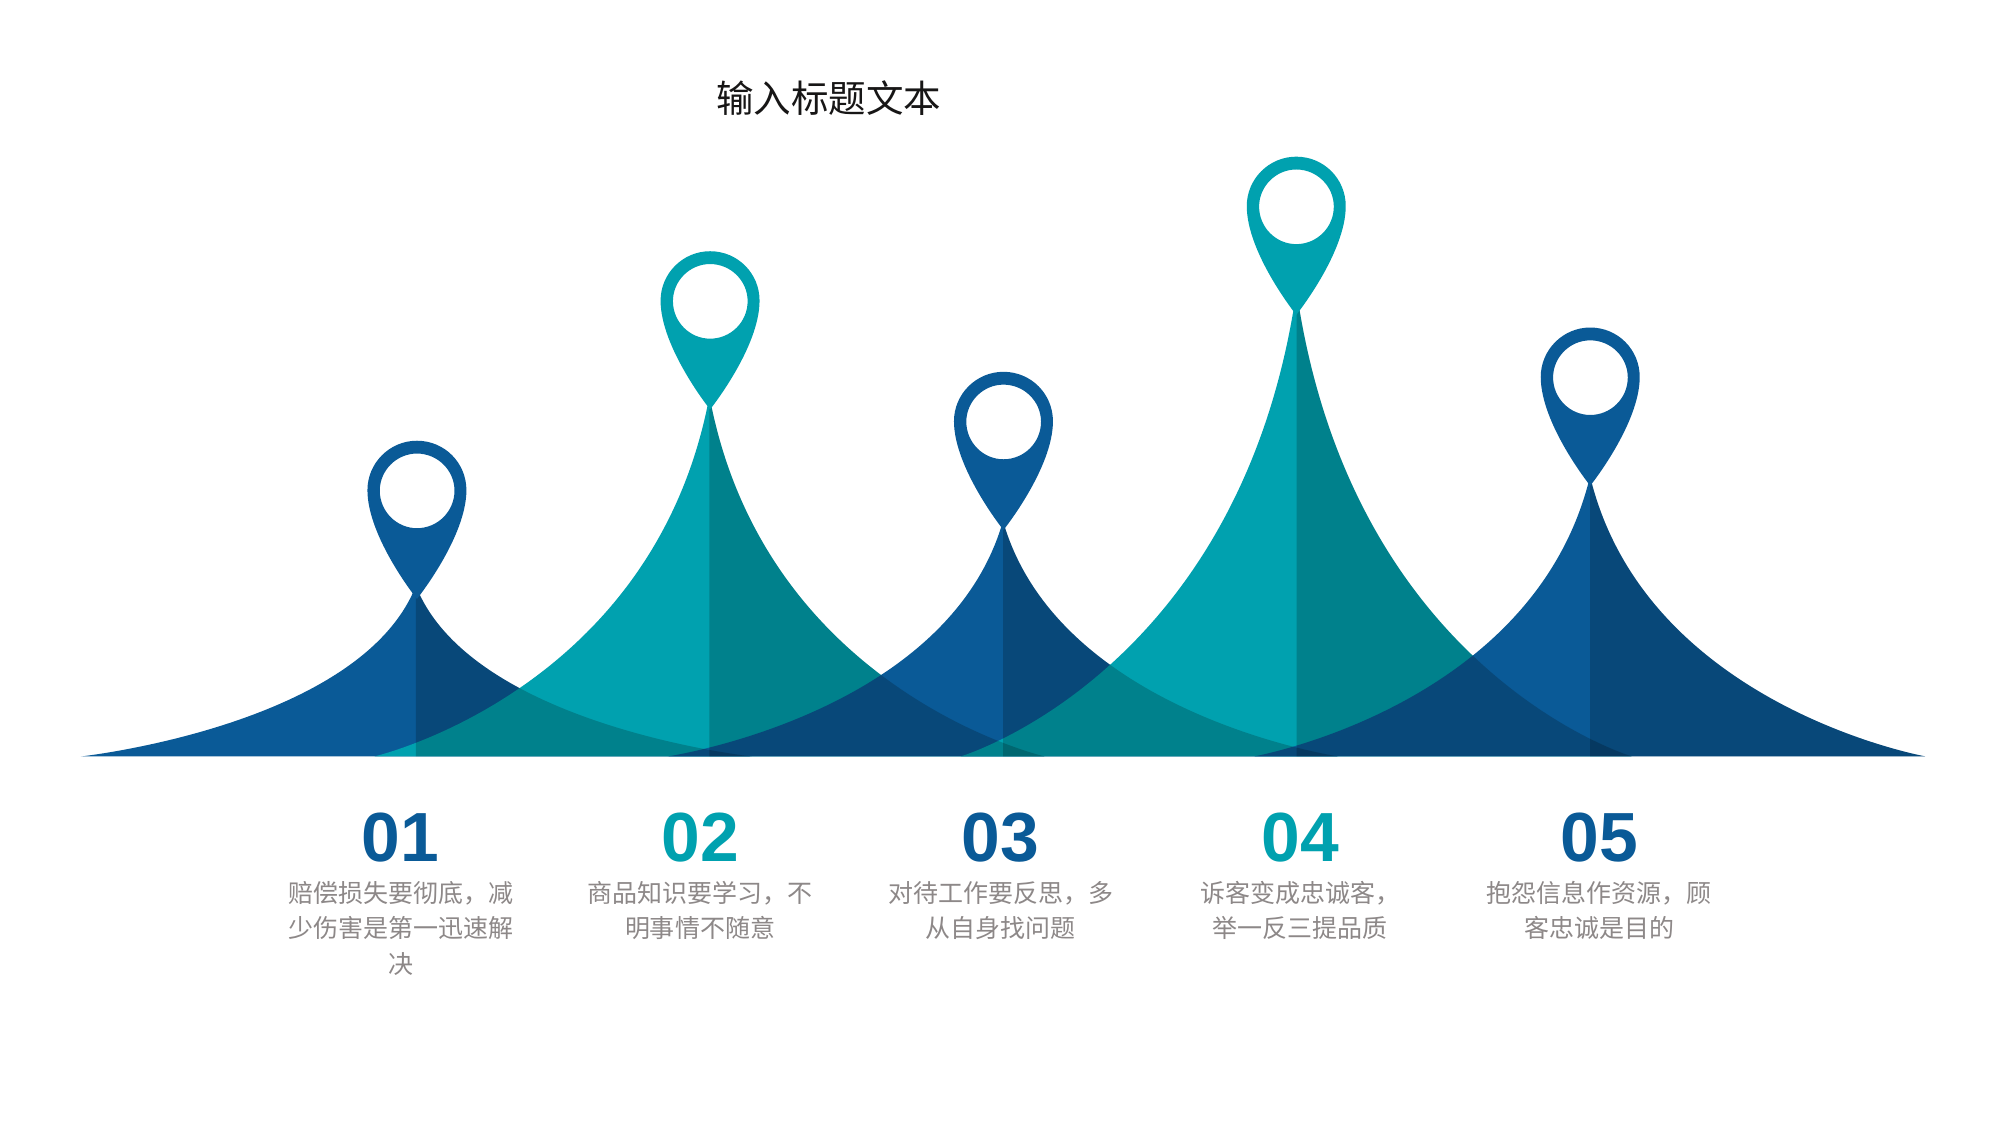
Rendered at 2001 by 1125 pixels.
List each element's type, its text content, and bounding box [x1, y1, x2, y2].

text_box 输入标题文本 [701, 67, 1300, 128]
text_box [275, 788, 1725, 1058]
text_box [80, 156, 1926, 757]
